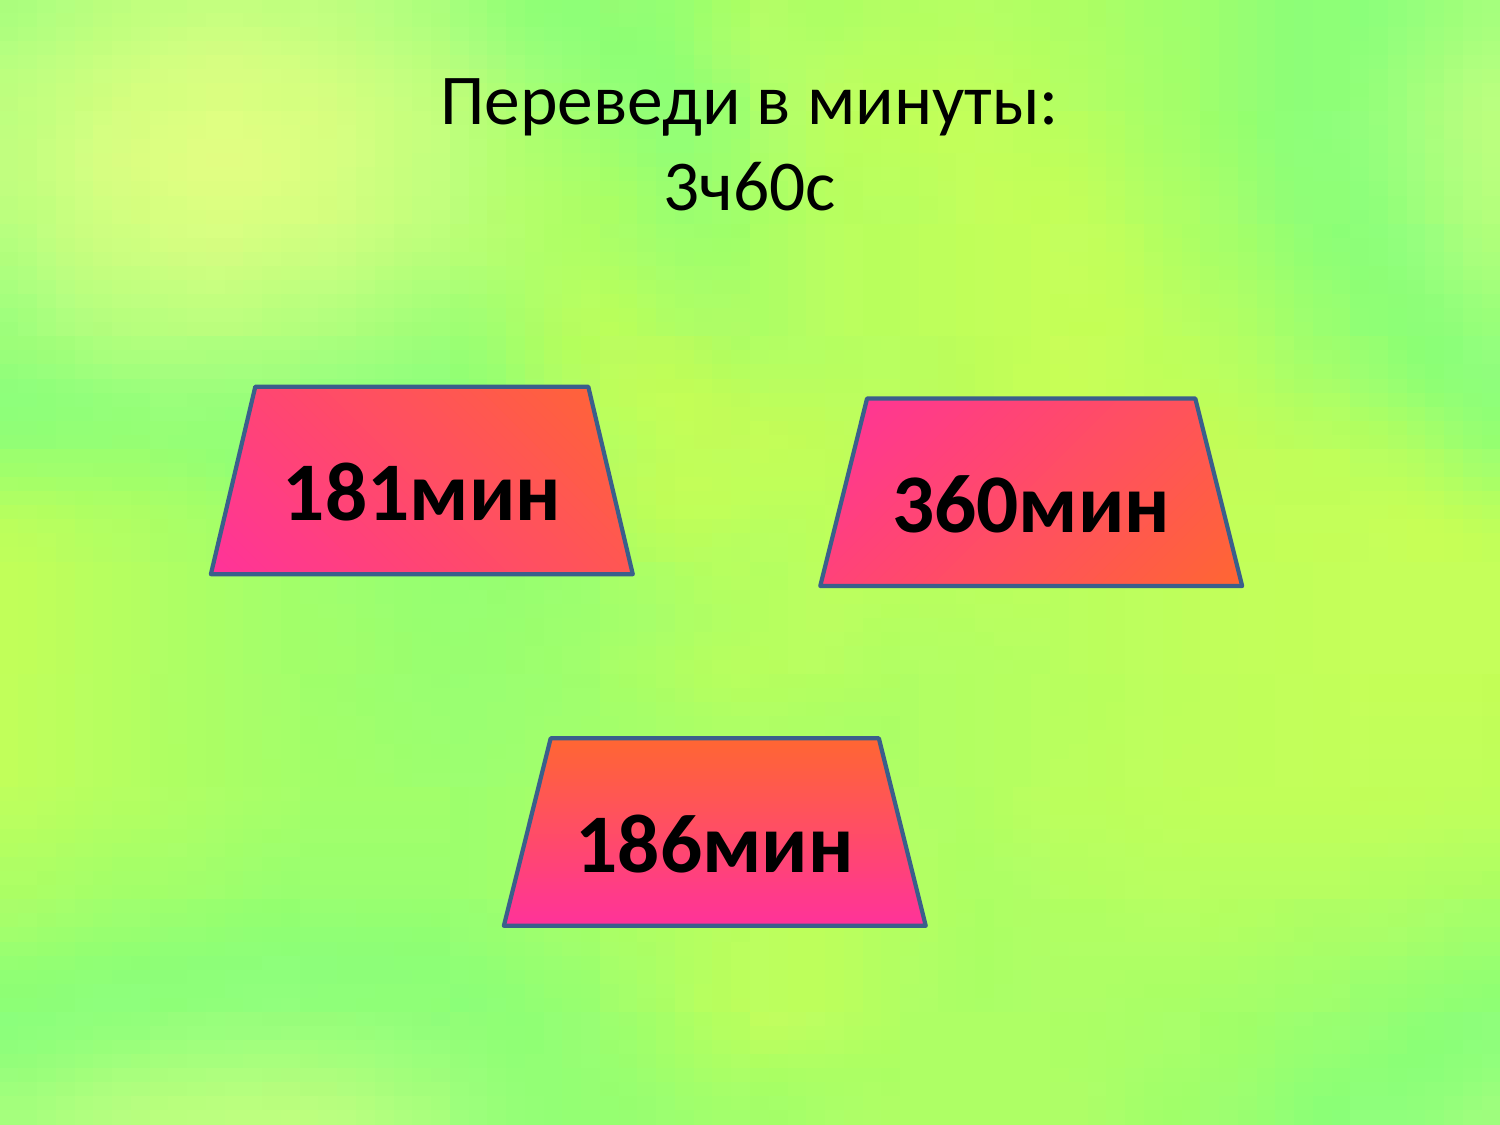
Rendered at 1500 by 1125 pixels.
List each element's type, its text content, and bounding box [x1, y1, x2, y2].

text_box 181мин [208, 384, 635, 577]
picture [0, 0, 1500, 1125]
text_box 186мин [501, 736, 928, 928]
title Переведи в минуты: 3ч60с [75, 45, 1425, 233]
text_box 360мин [818, 396, 1245, 589]
